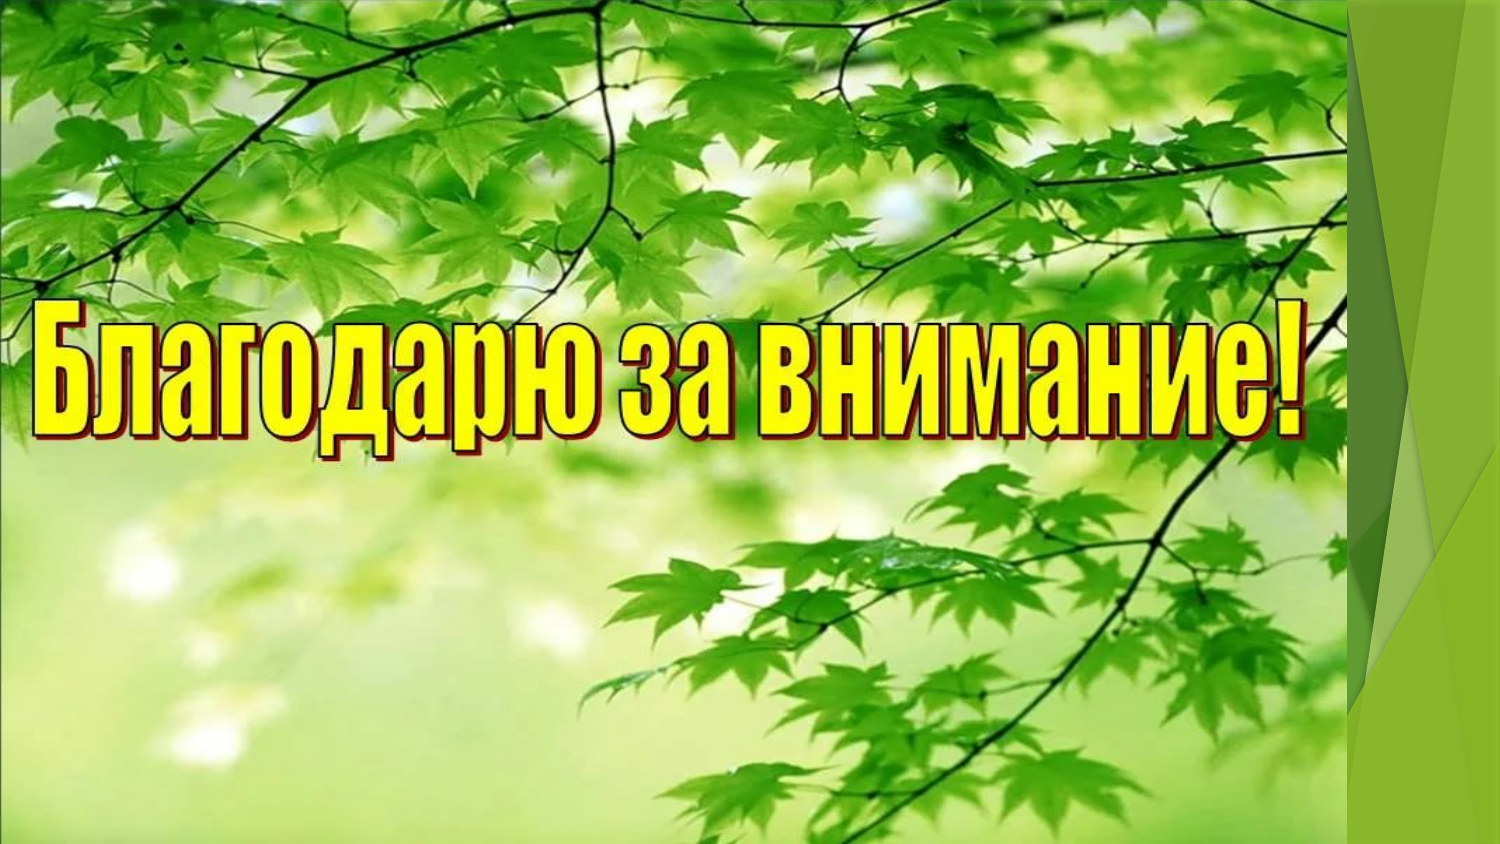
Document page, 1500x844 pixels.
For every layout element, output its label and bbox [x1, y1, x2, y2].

list [0, 0, 1348, 844]
